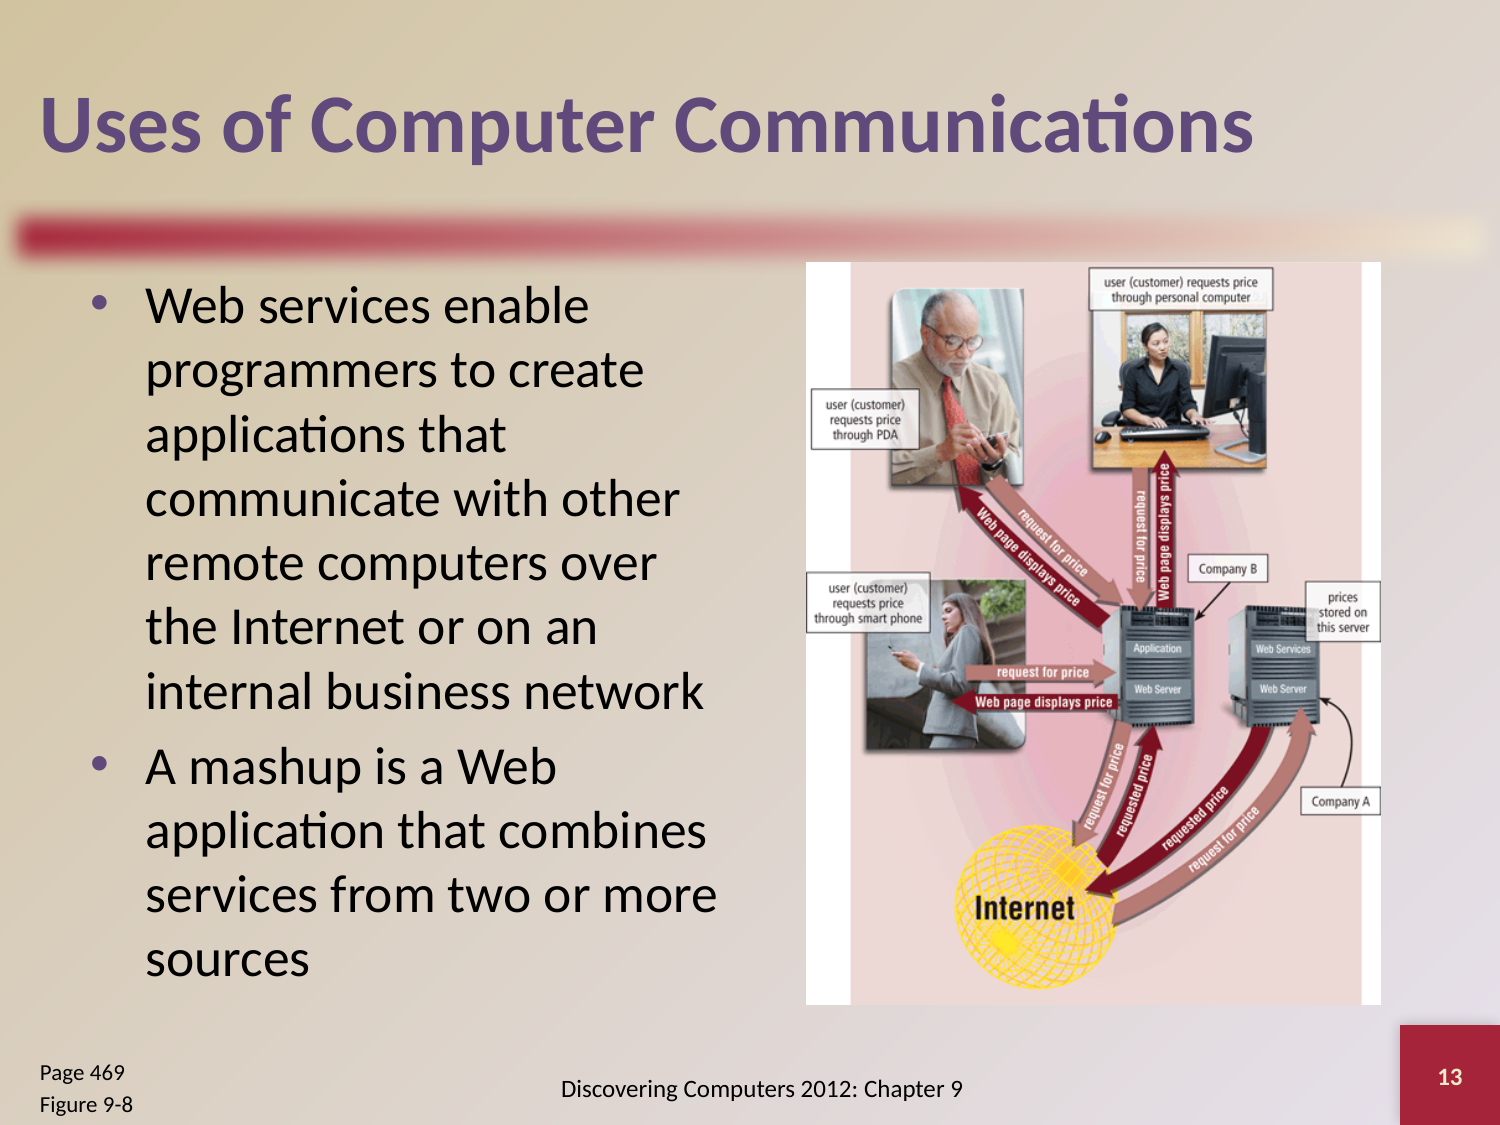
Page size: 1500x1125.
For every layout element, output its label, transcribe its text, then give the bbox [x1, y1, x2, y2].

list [806, 262, 1381, 1006]
list Web services enable programmers to create applications that communicate with other remote computers over the Internet or on an internal business network A mashup is a Web application that combines services from two or more sources [75, 262, 738, 1005]
footer Discovering Computers 2012: Chapter 9 [450, 1050, 1075, 1125]
slide_number 13 [1400, 1025, 1500, 1125]
title Uses of Computer Communications [24, 24, 1475, 213]
list Page 469 Figure 9-8 [24, 1050, 300, 1125]
